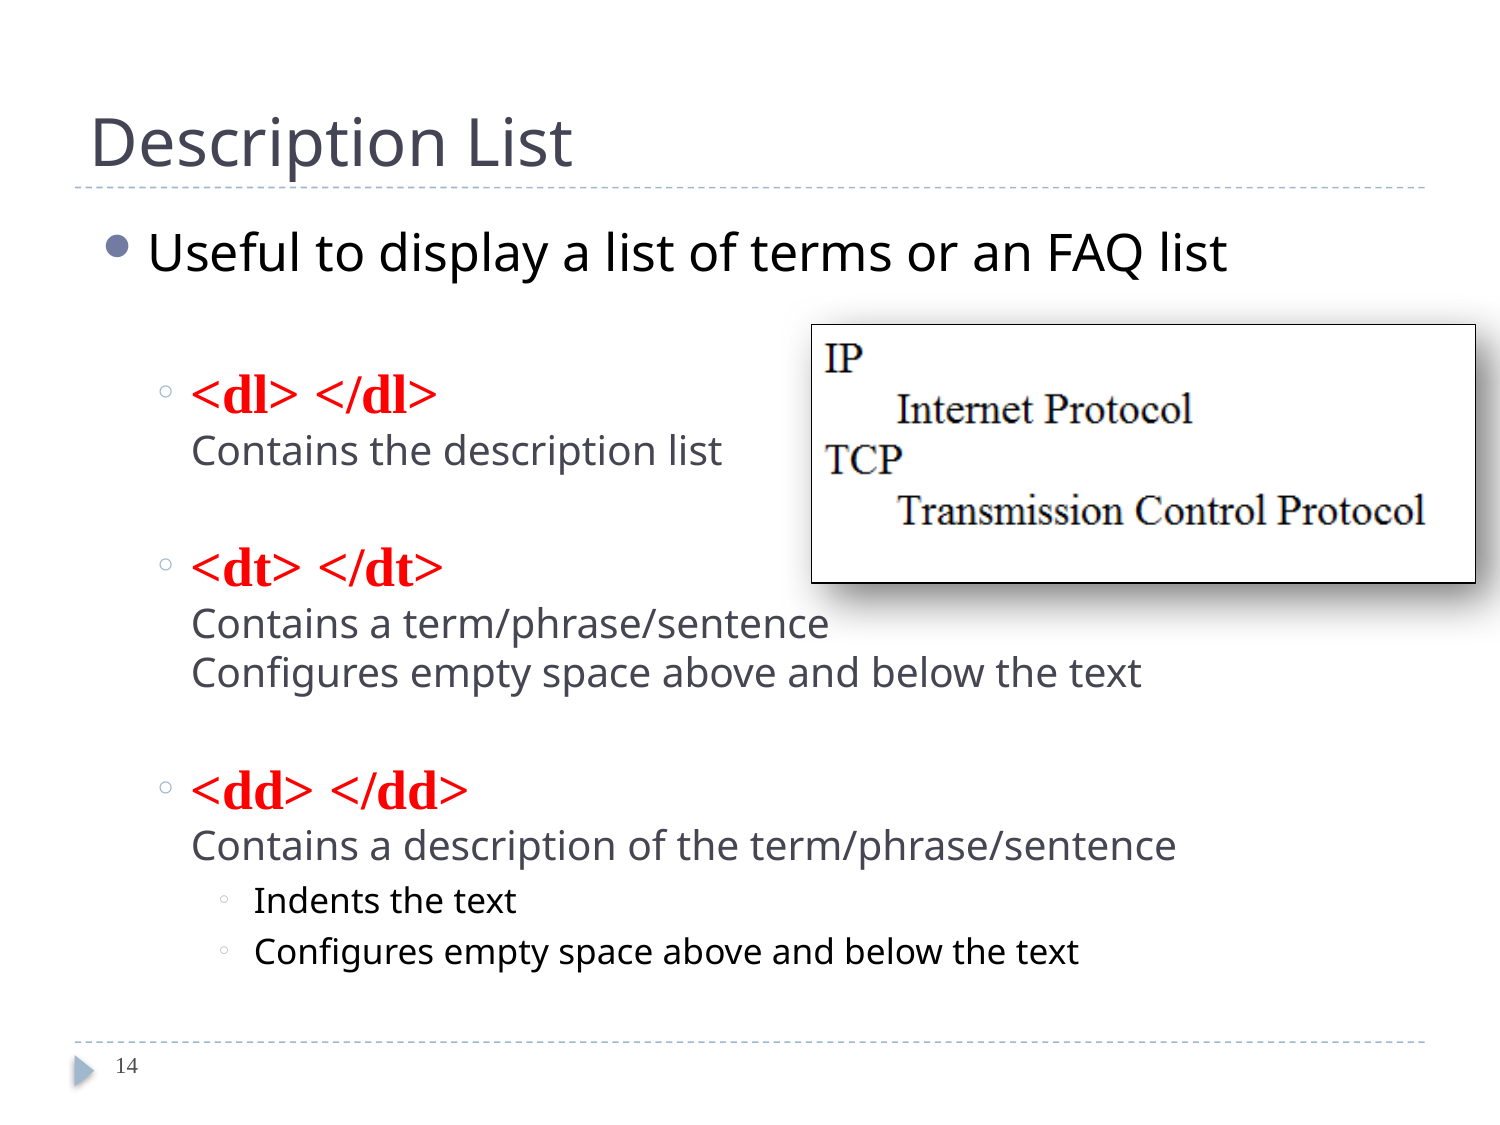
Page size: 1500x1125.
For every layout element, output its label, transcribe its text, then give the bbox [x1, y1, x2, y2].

list Useful to display a list of terms or an FAQ list <dl> </dl> Contains the description list <dt> </dt> Contains a term/phrase/sentence Configures empty space above and below the text <dd> </dd> Contains a description of the term/phrase/sentence Indents the text Configures empty space above and below the text [75, 212, 1425, 1025]
picture [812, 324, 1476, 583]
title Description List [75, 24, 1425, 188]
slide_number 14 [100, 1042, 426, 1103]
